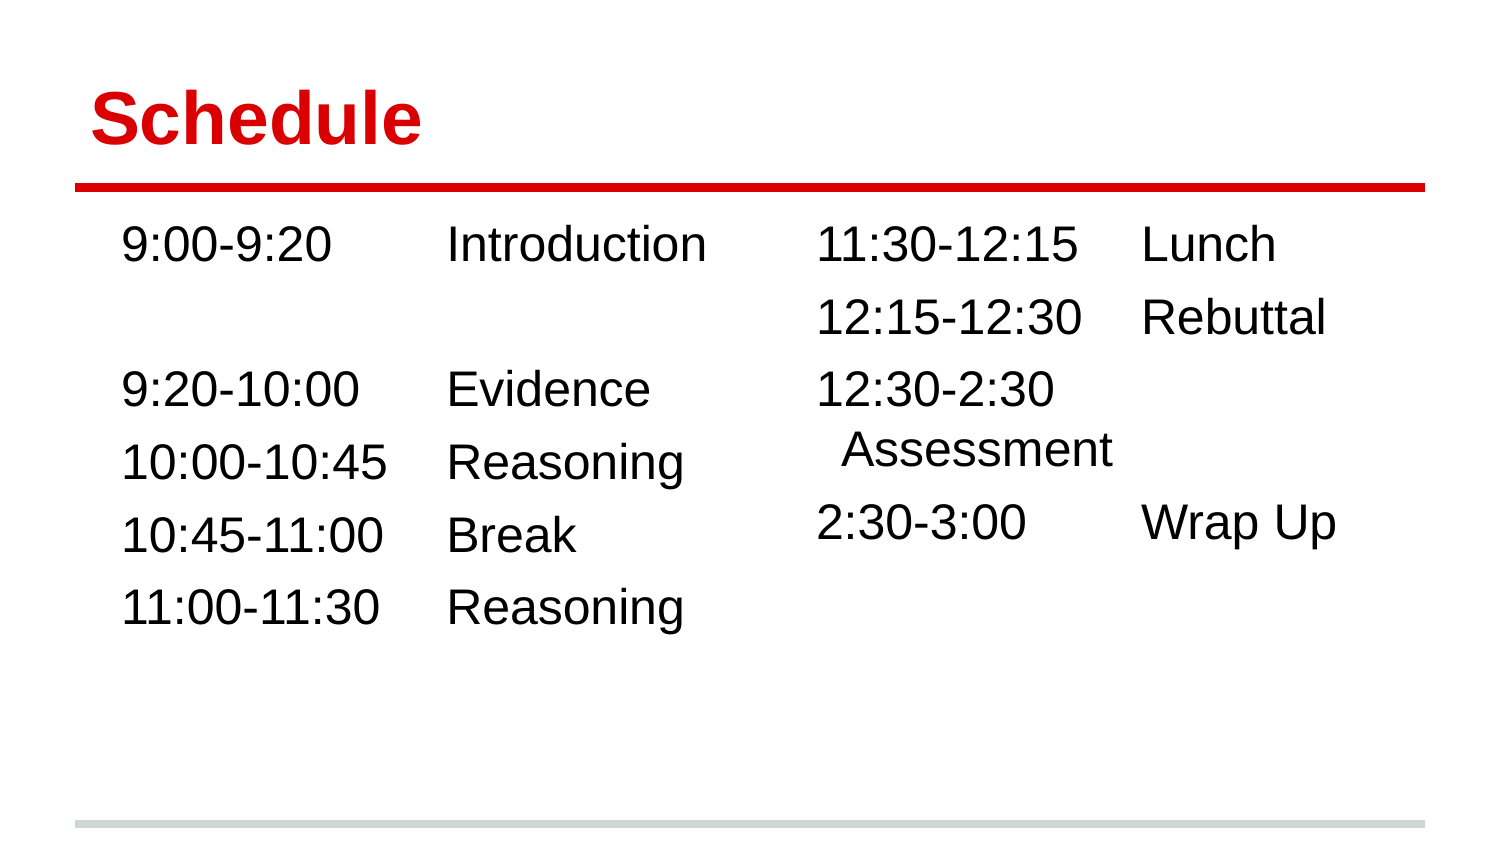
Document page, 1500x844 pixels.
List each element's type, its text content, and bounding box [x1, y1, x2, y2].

list 11:30-12:15 Lunch 12:15-12:30 Rebuttal 12:30-2:30 Assessment 2:30-3:00 Wrap Up [769, 196, 1425, 808]
title Schedule [75, 33, 1425, 175]
list 9:00-9:20 Introduction 9:20-10:00 Evidence 10:00-10:45 Reasoning 10:45-11:00 Break 11:00-11:30 Reasoning [75, 196, 731, 808]
